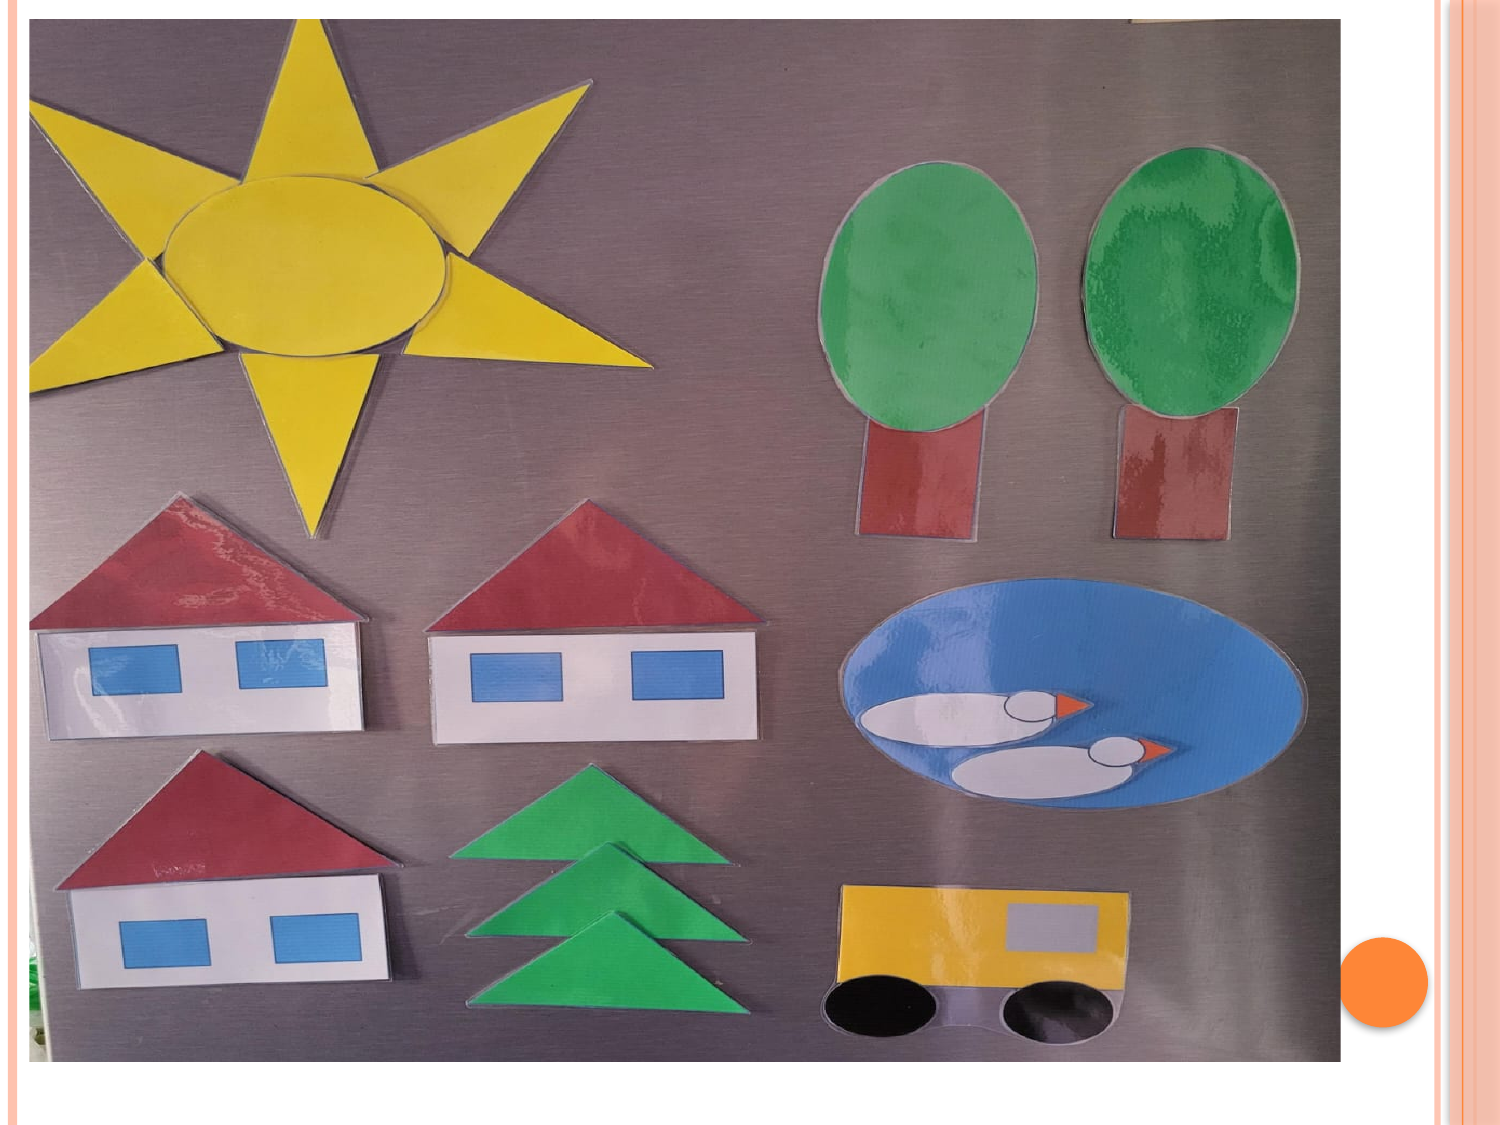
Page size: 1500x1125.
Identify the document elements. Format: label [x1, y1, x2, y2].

list [28, 18, 1342, 1063]
